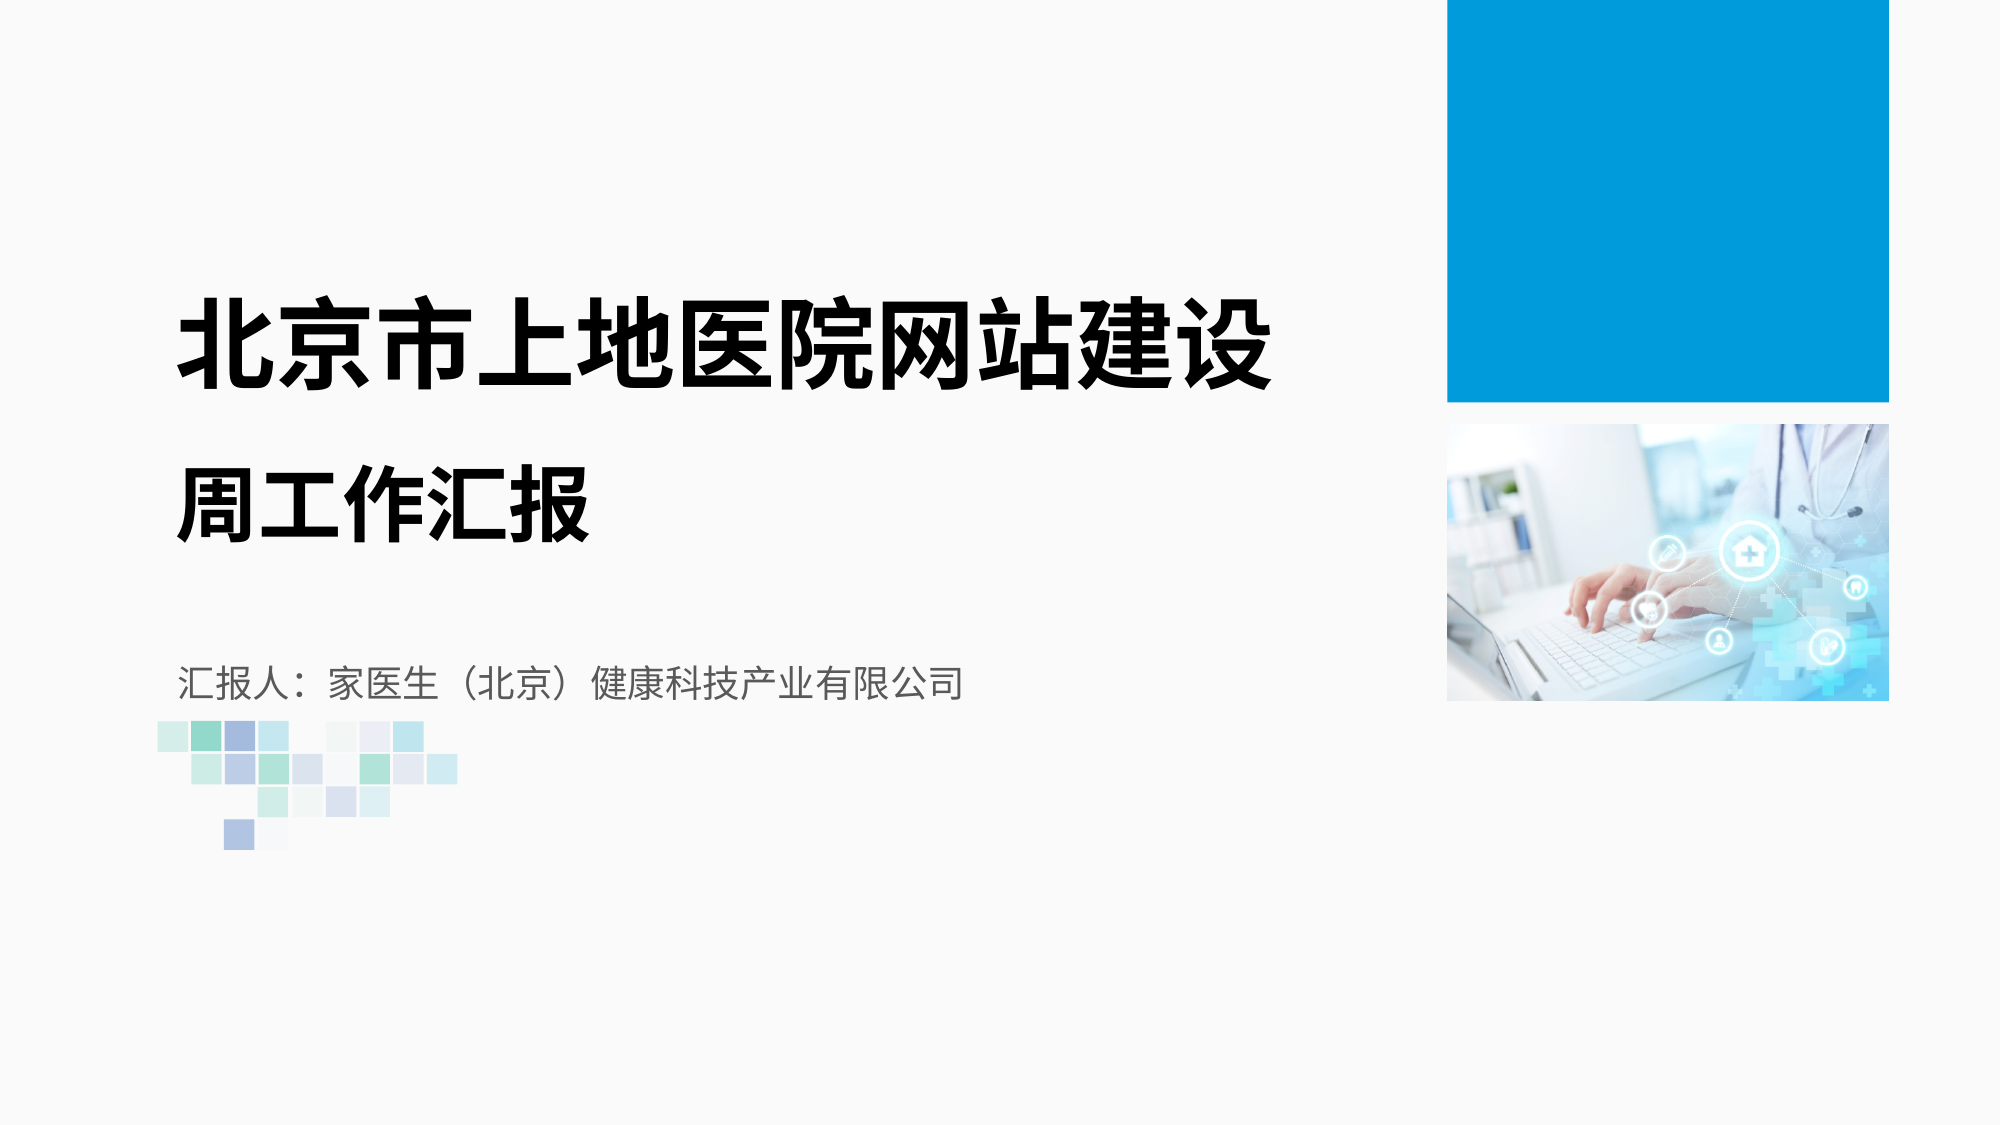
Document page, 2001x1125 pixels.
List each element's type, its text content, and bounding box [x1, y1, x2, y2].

text_box [1447, 0, 1889, 403]
text_box 北京市上地医院网站建设 周工作汇报 [160, 214, 1291, 560]
text_box 汇报人：家医生（北京）健康科技产业有限公司 [162, 652, 981, 713]
picture [1447, 424, 1890, 701]
